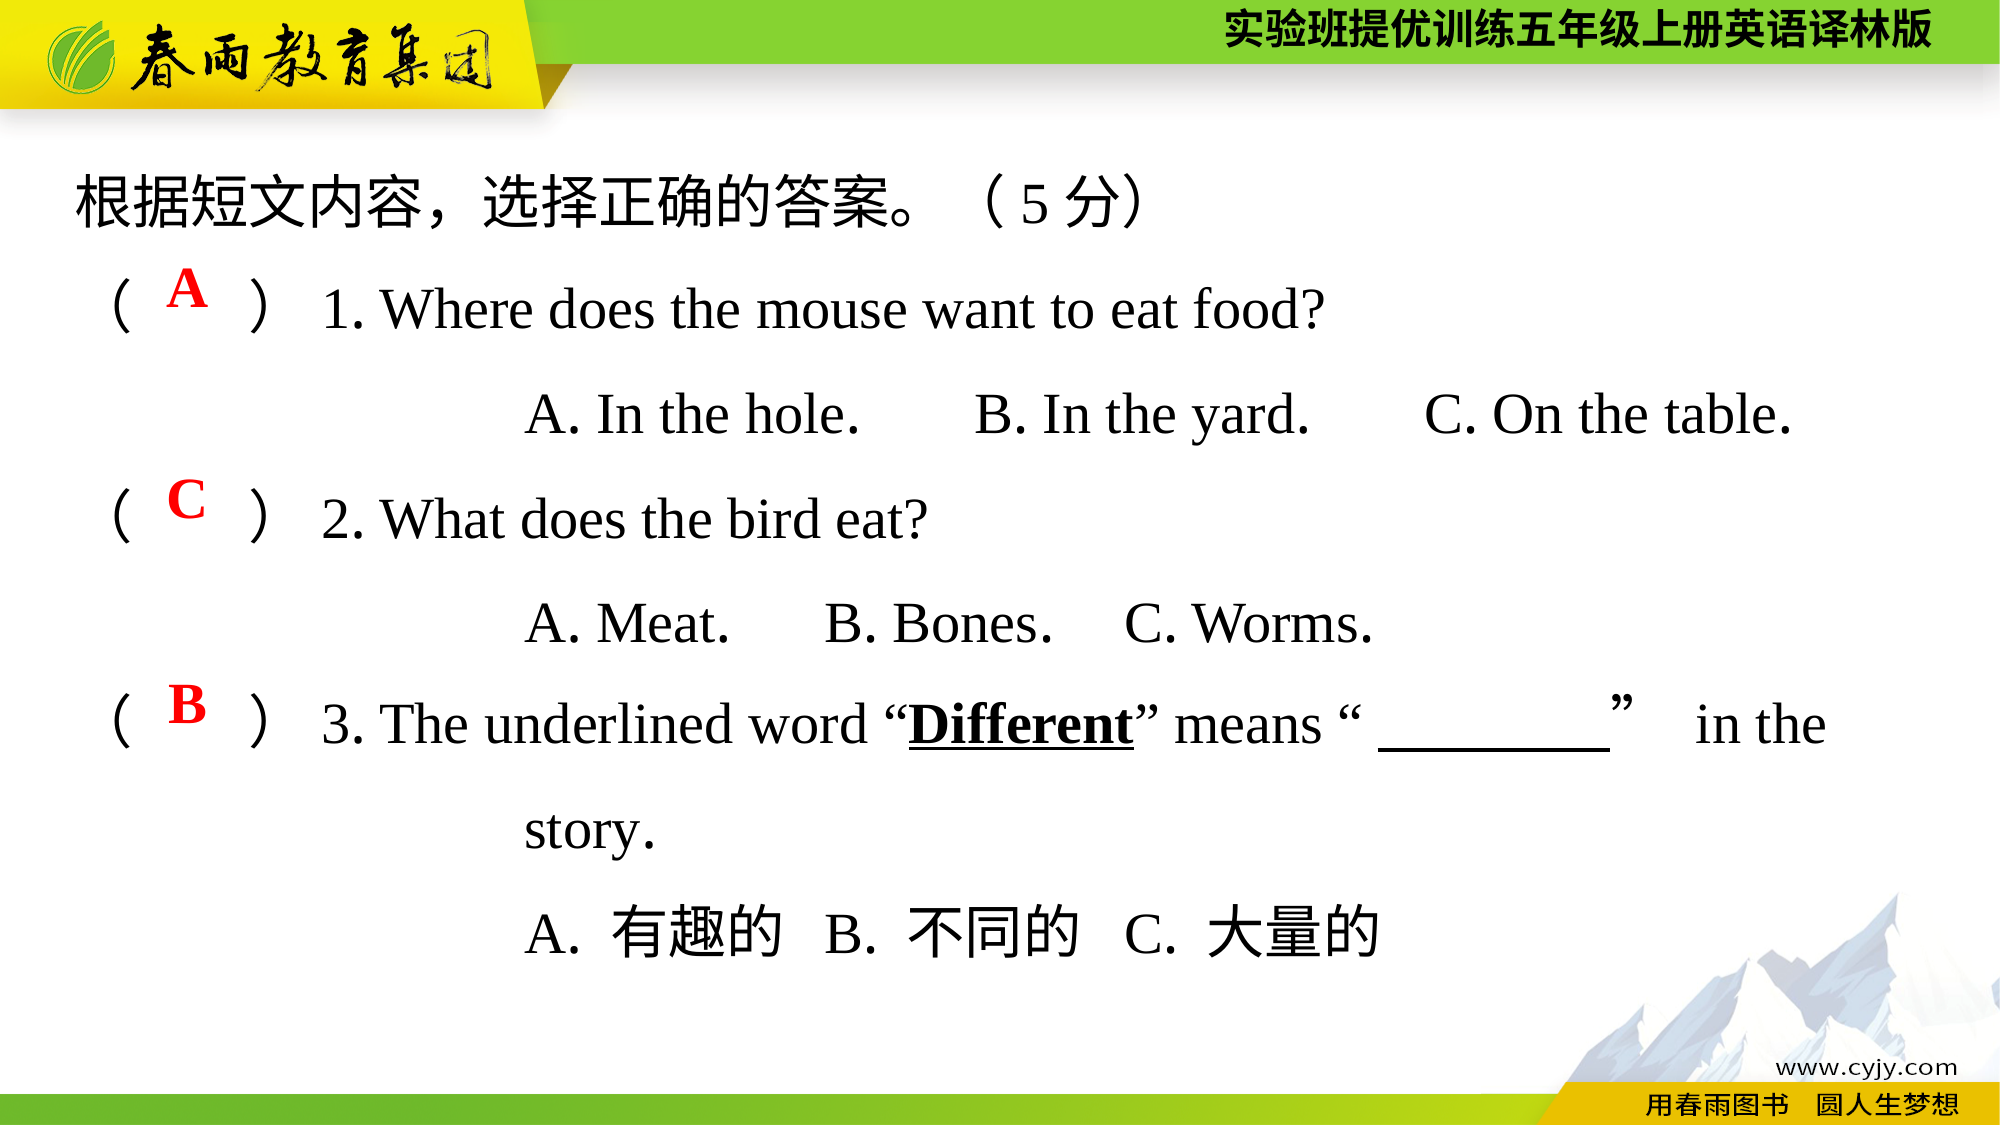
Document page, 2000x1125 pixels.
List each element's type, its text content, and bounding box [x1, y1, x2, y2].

picture [0, 0, 2000, 1125]
text_box A [151, 241, 223, 327]
text_box B [154, 657, 223, 743]
text_box C [151, 452, 223, 538]
text_box （ ）3. The underlined word “Different” means “ ” in the story. A. 有趣的 B. 不同的 C. 大量的 [59, 642, 1944, 973]
list 根据短文内容，选择正确的答案。（5分） （ ）1. Where does the mouse want to eat food? A. In the hole. B. In the yard. C. On the table. （ ）2. What does the bird eat? A. Meat. B. Bones. C. Worms. [59, 122, 1944, 642]
